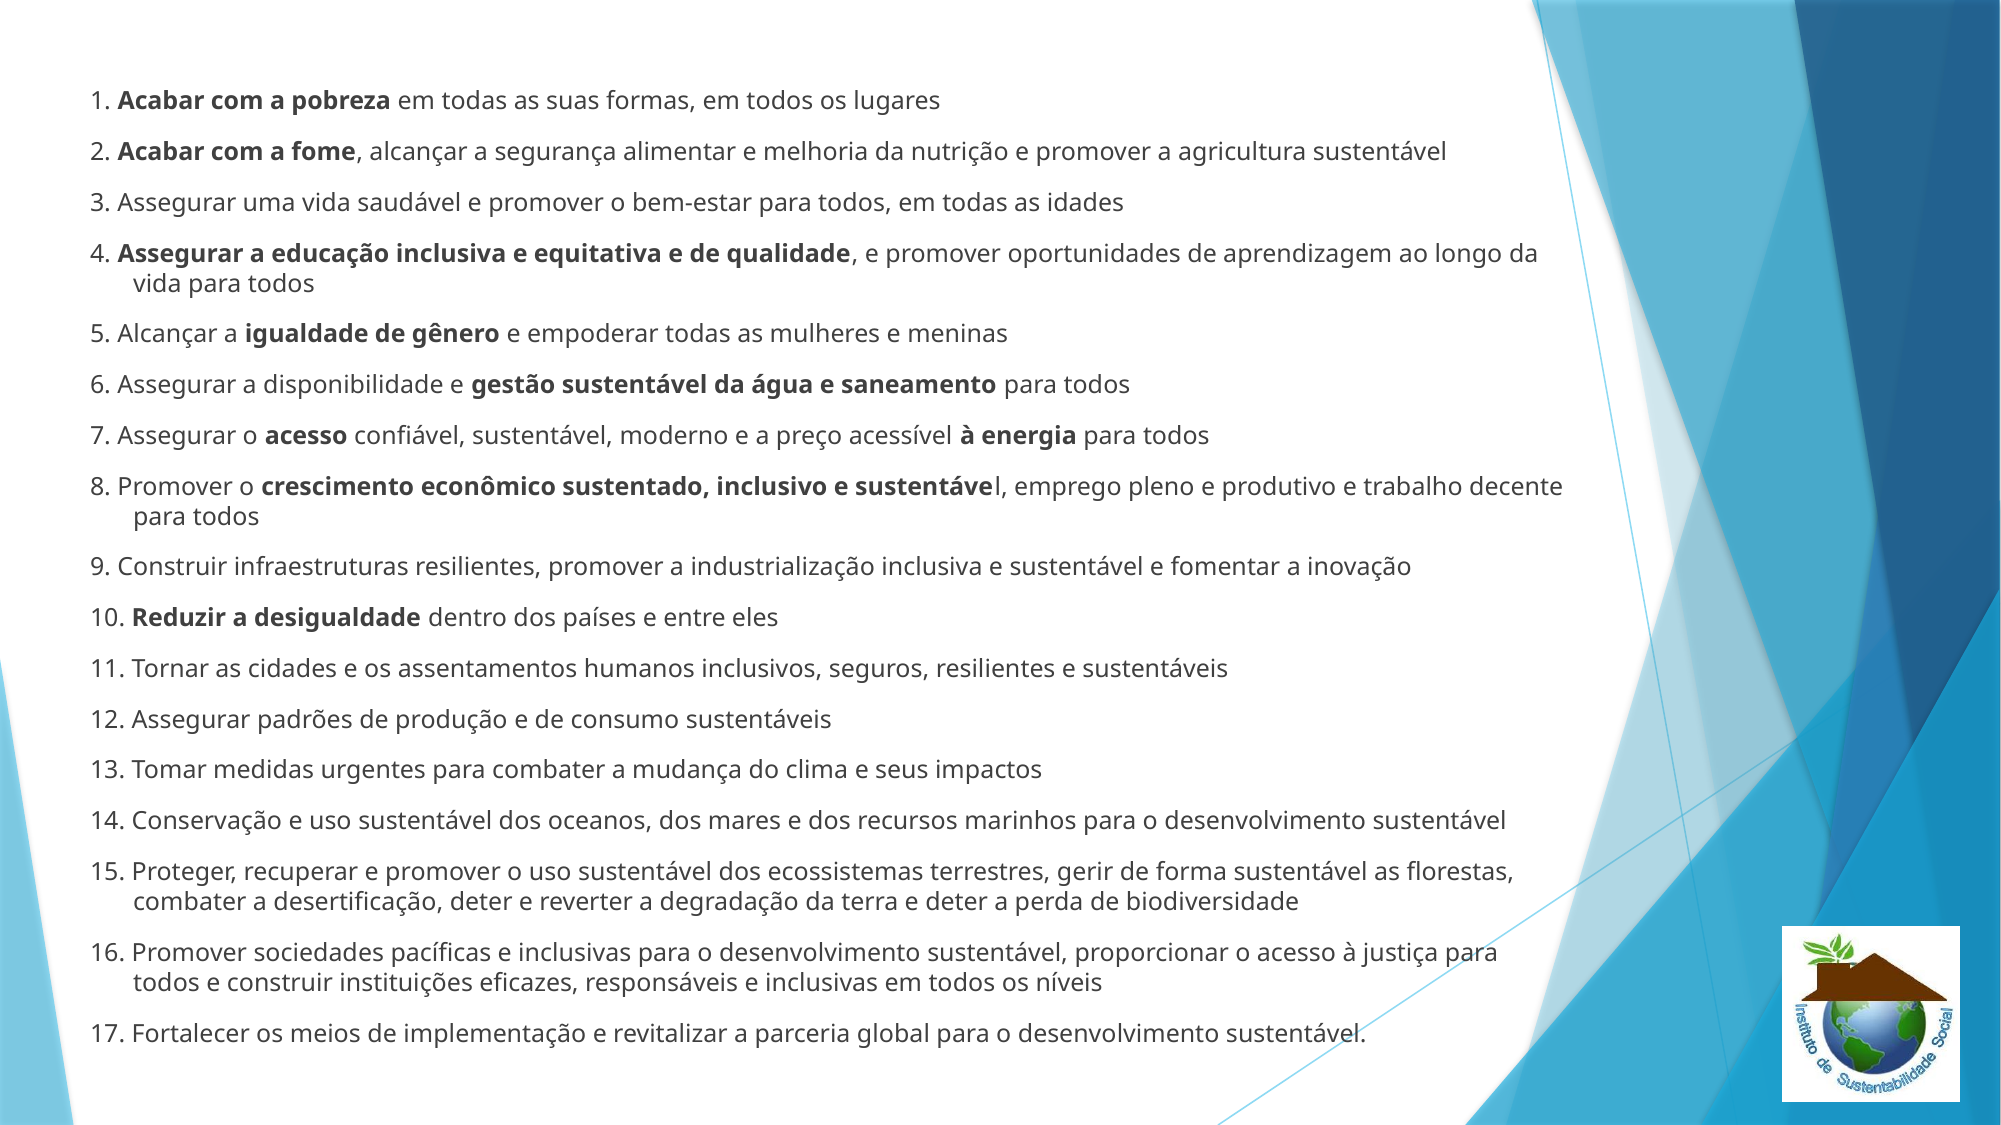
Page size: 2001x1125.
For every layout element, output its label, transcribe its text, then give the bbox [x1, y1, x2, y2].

list 1. Acabar com a pobreza em todas as suas formas, em todos os lugares 2. Acabar com a fome, alcançar a segurança alimentar e melhoria da nutrição e promover a agricultura sustentável 3. Assegurar uma vida saudável e promover o bem-estar para todos, em todas as idades 4. Assegurar a educação inclusiva e equitativa e de qualidade, e promover oportunidades de aprendizagem ao longo da vida para todos 5. Alcançar a igualdade de gênero e empoderar todas as mulheres e meninas 6. Assegurar a disponibilidade e gestão sustentável da água e saneamento para todos 7. Assegurar o acesso confiável, sustentável, moderno e a preço acessível à energia para todos 8. Promover o crescimento econômico sustentado, inclusivo e sustentável, emprego pleno e produtivo e trabalho decente para todos 9. Construir infraestruturas resilientes, promover a industrialização inclusiva e sustentável e fomentar a inovação 10. Reduzir a desigualdade dentro dos países e entre eles 11. Tornar as cidades e os assentamentos humanos inclusivos, seguros, resilientes e sustentáveis 12. Assegurar padrões de produção e de consumo sustentáveis 13. Tomar medidas urgentes para combater a mudança do clima e seus impactos 14. Conservação e uso sustentável dos oceanos, dos mares e dos recursos marinhos para o desenvolvimento sustentável 15. Proteger, recuperar e promover o uso sustentável dos ecossistemas terrestres, gerir de forma sustentável as florestas, combater a desertificação, deter e reverter a degradação da terra e deter a perda de biodiversidade 16. Promover sociedades pacíficas e inclusivas para o desenvolvimento sustentável, proporcionar o acesso à justiça para todos e construir instituições eficazes, responsáveis e inclusivas em todos os níveis 17. Fortalecer os meios de implementação e revitalizar a parceria global para o desenvolvimento sustentável. [75, 77, 1585, 1100]
picture [1782, 926, 1960, 1102]
